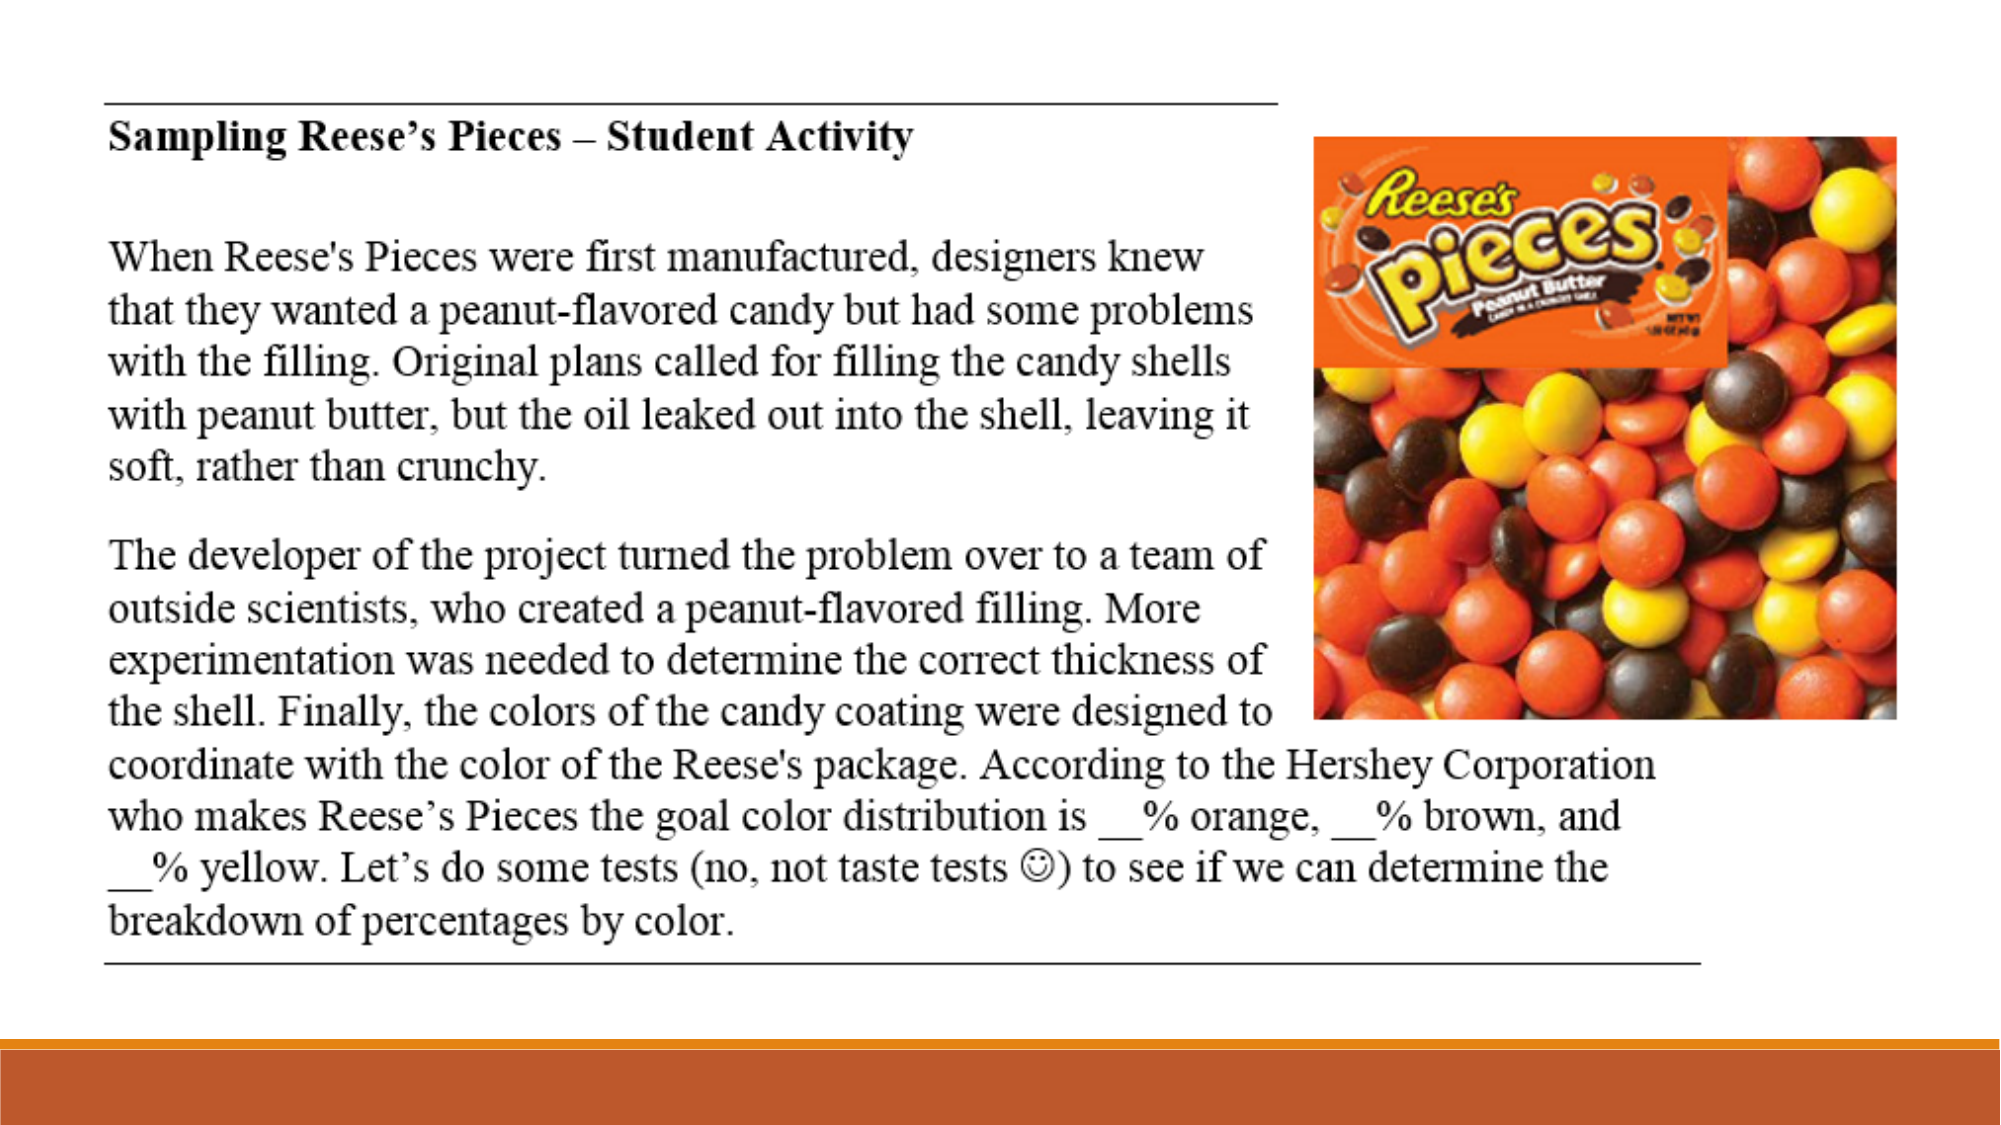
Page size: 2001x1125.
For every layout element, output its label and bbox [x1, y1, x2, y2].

picture [69, 63, 1921, 987]
